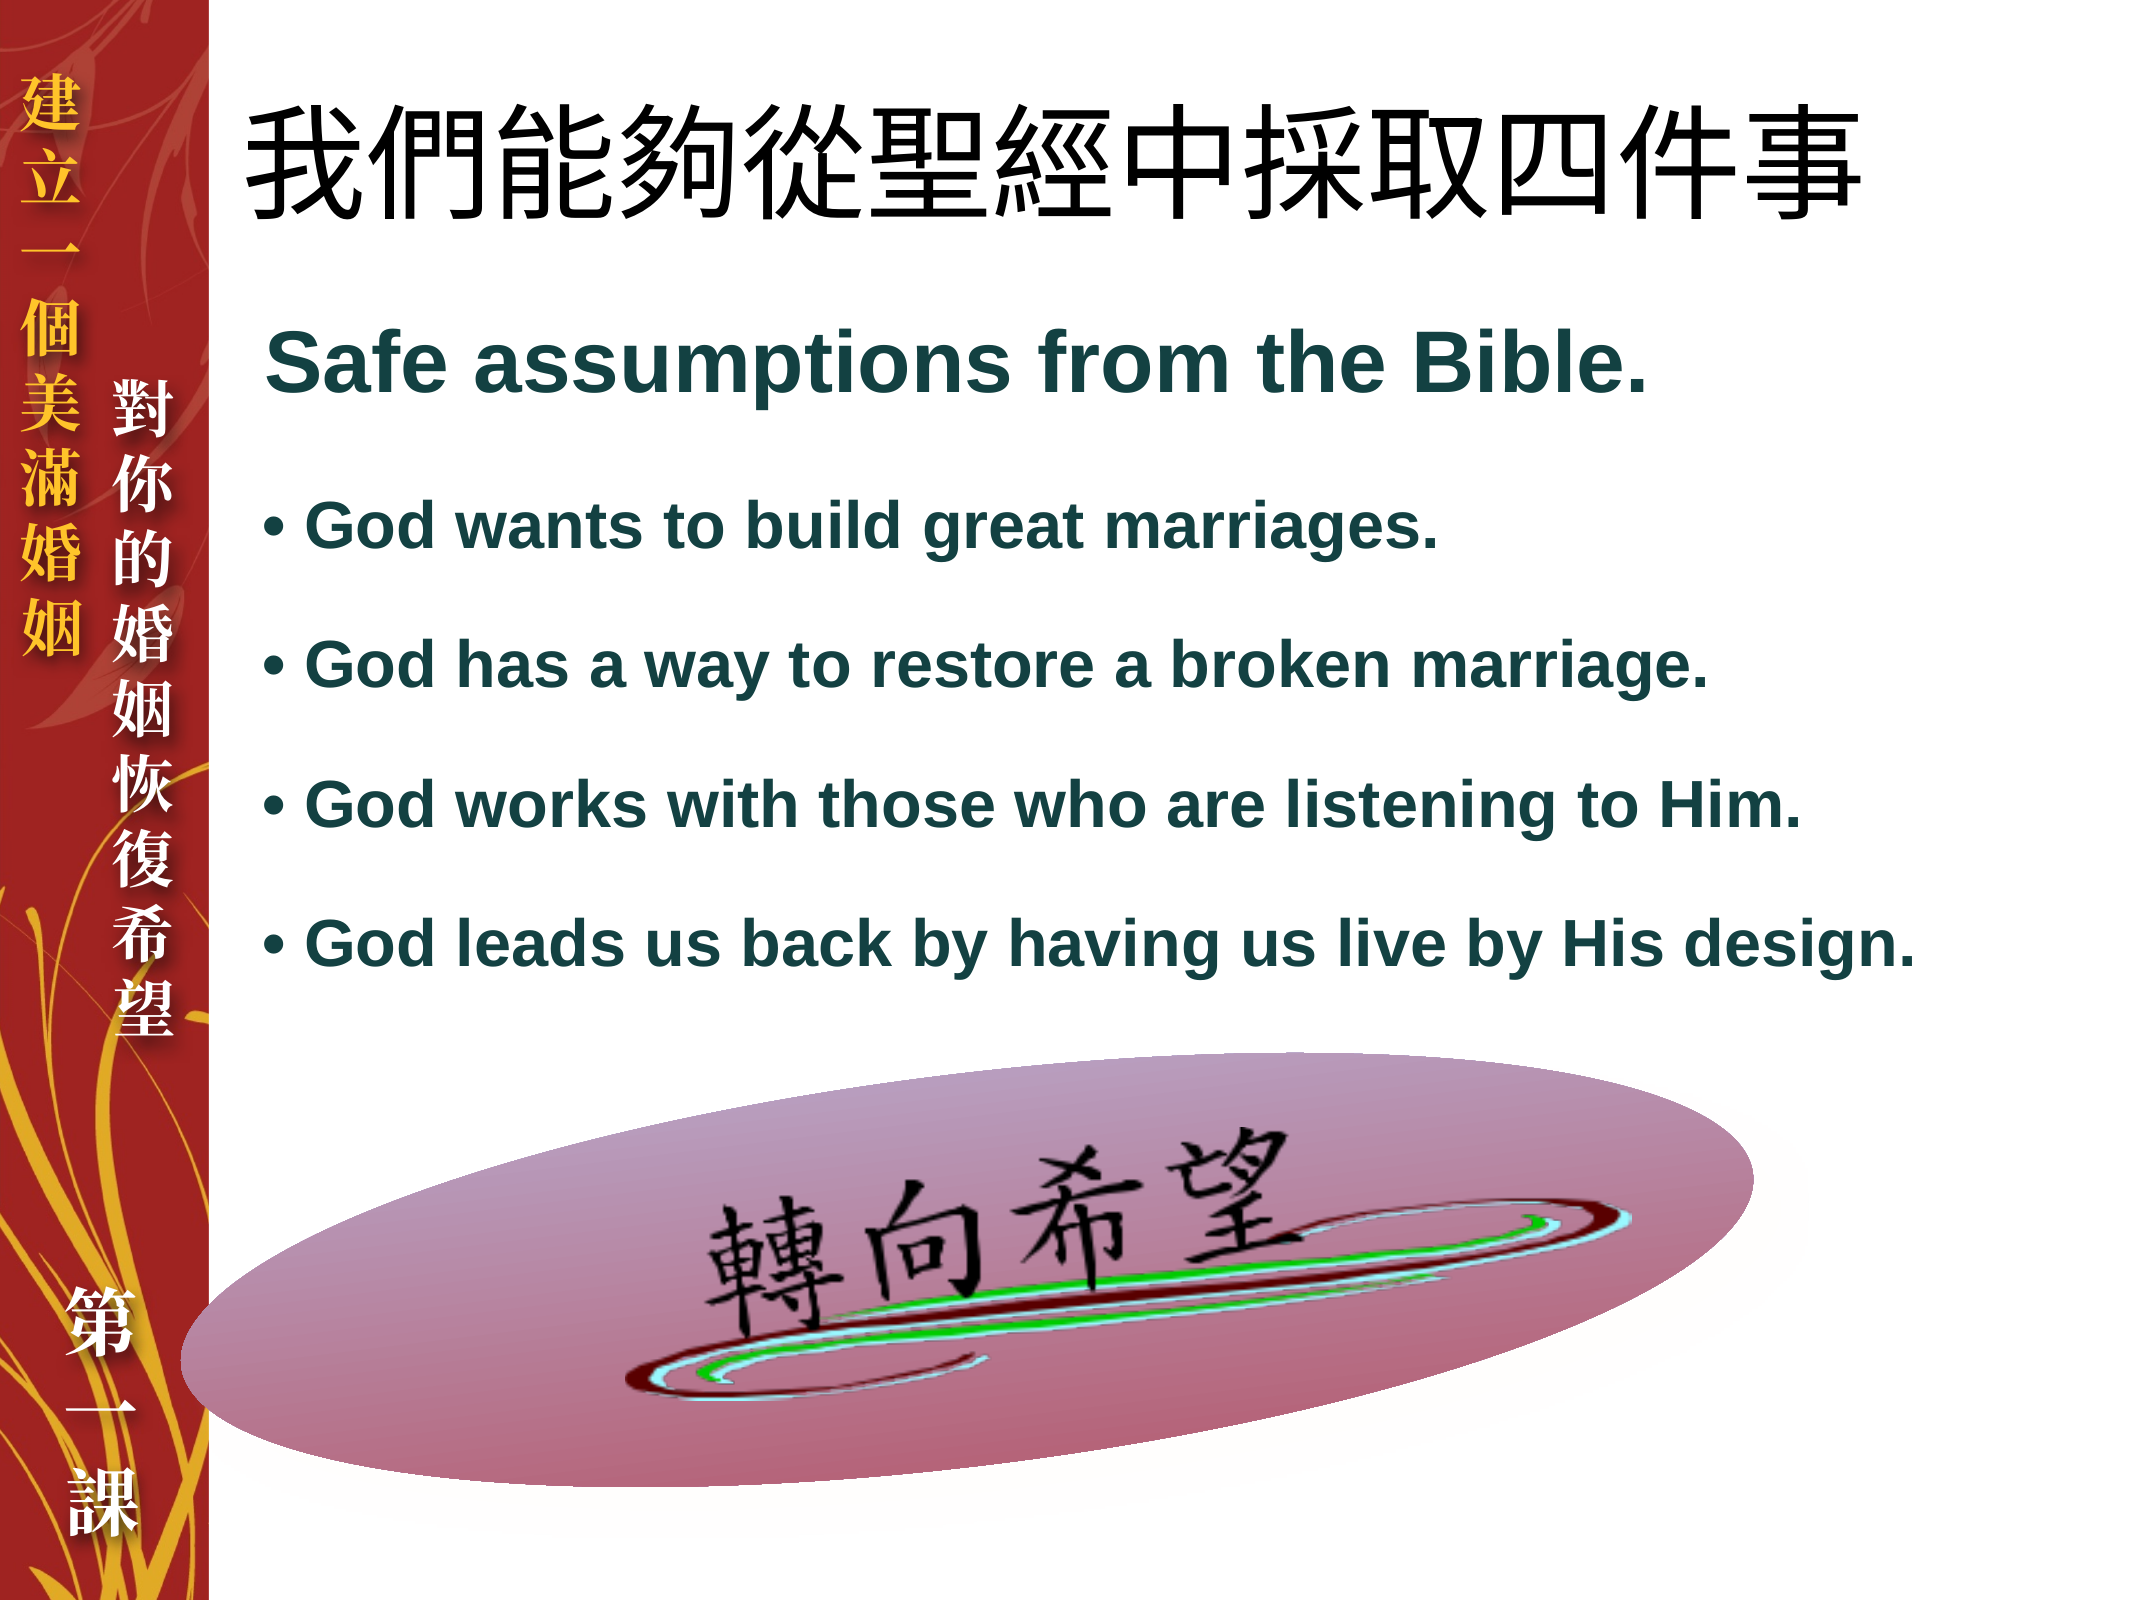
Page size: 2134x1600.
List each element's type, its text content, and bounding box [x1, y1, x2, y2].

text_box Safe assumptions from the Bible. [256, 297, 2015, 419]
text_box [157, 978, 1777, 1562]
title 我們能夠從聖經中採取四件事 [241, 7, 1972, 311]
list • God wants to build great marriages. • God has a way to restore a broken marriage. • God works with those who are listening to Him. • God leads us back by having us live by His design. [253, 405, 2109, 1057]
picture [148, 1017, 157, 1024]
picture [0, 0, 208, 1600]
picture [148, 1026, 157, 1034]
